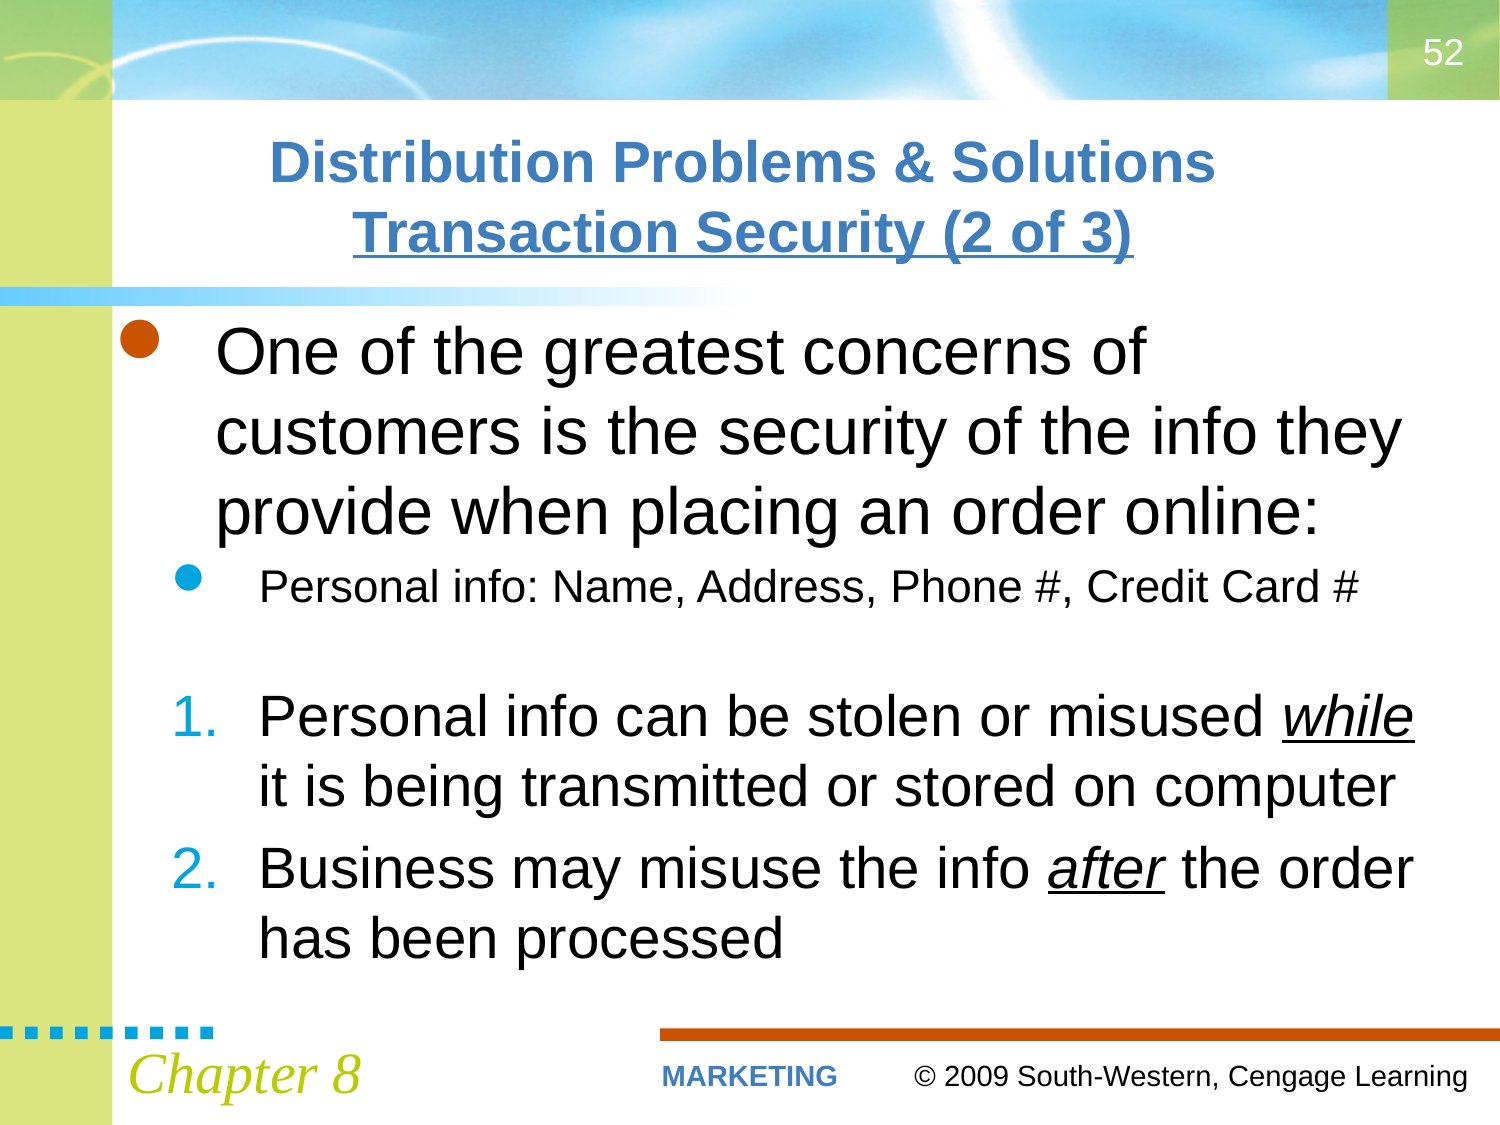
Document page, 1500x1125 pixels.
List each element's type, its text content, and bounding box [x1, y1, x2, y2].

footer Chapter 8 [112, 1026, 638, 1113]
slide_number 52 [1387, 0, 1500, 101]
title Distribution Problems & Solutions Transaction Security (2 of 3) [37, 99, 1451, 288]
list One of the greatest concerns of customers is the security of the info they provide when placing an order online: Personal info: Name, Address, Phone #, Credit Card # Personal info can be stolen or misused while it is being transmitted or stored on computer Business may misuse the info after the order has been processed [99, 299, 1463, 1026]
